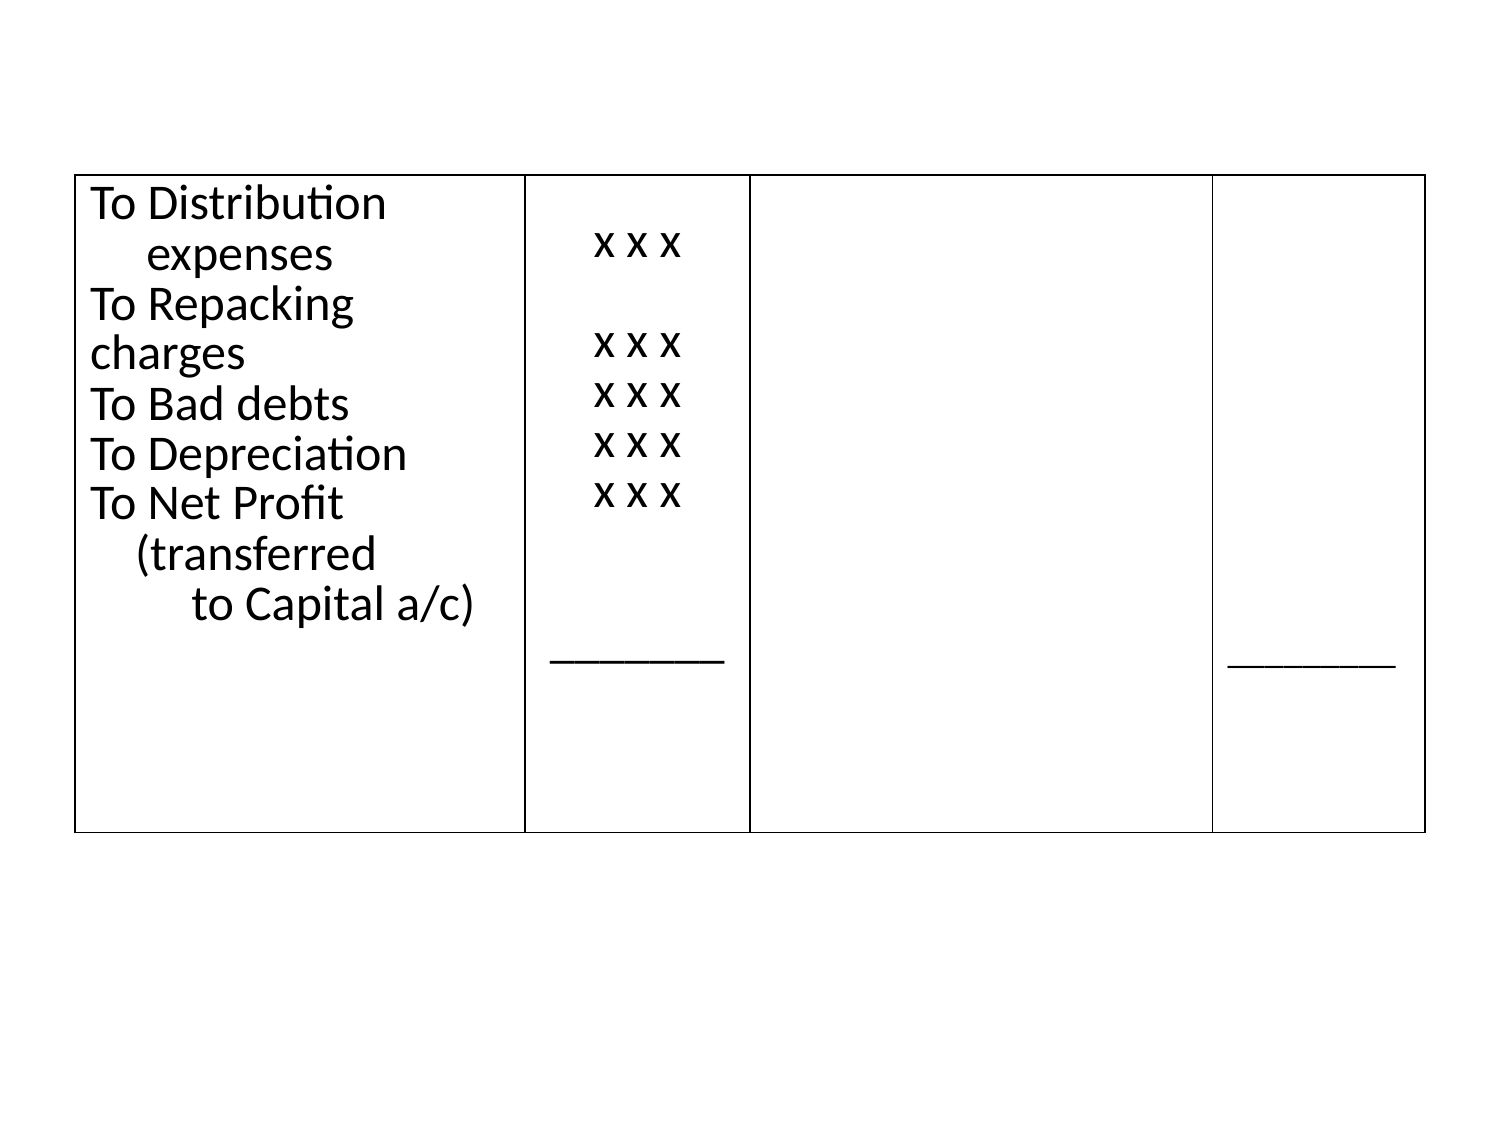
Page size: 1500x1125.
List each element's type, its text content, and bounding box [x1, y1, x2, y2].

table_header To Distribution expenses To Repacking charges To Bad debts To Depreciation To Net Profit (transferred to Capital a/c) [76, 176, 524, 832]
table_header _________ [1213, 176, 1424, 832]
table_header x x x x x x x x x x x x x x x _______ [526, 176, 749, 832]
table_header [751, 176, 1212, 832]
